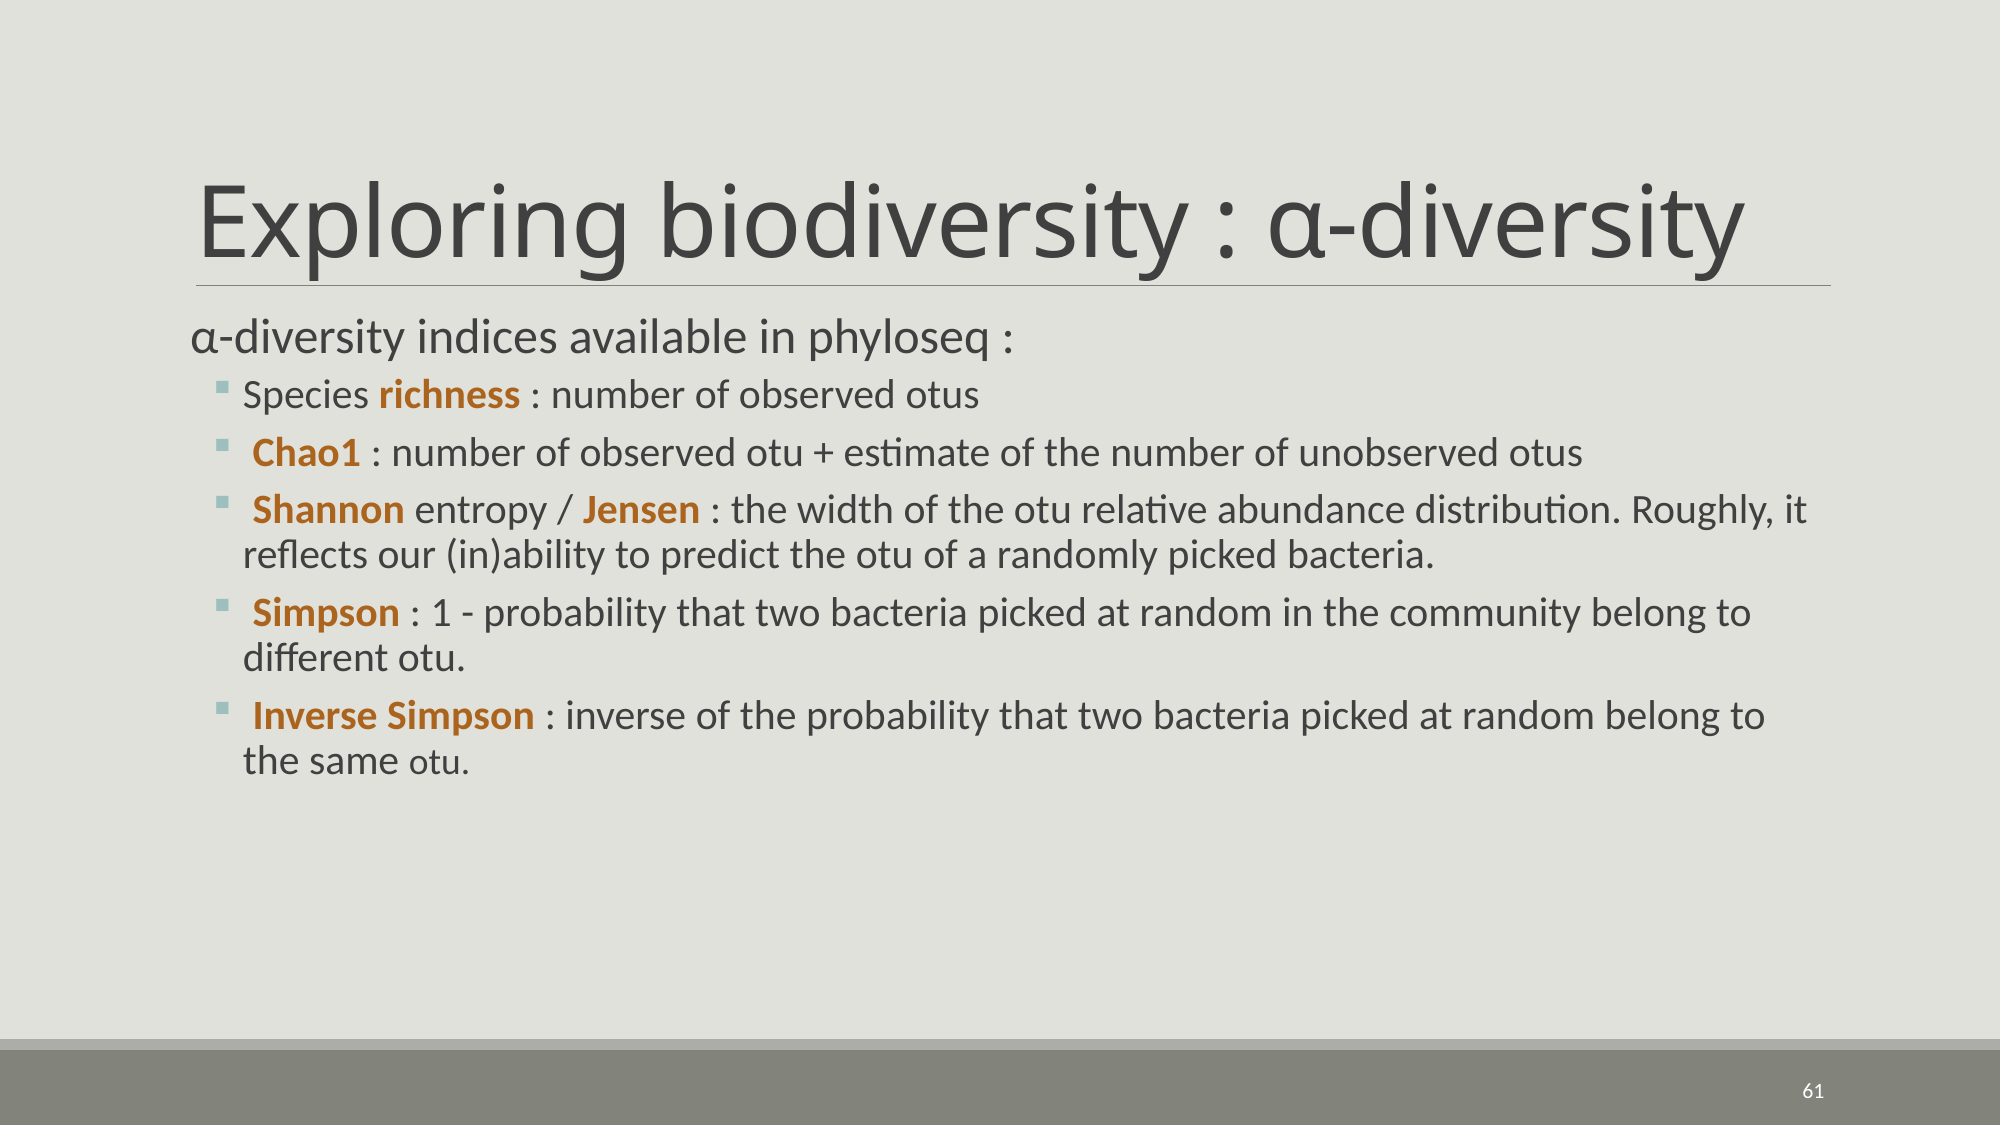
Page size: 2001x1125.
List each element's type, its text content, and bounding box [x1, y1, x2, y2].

title Exploring biodiversity : α-diversity [180, 47, 1830, 285]
list α-diversity indices available in phyloseq : Species richness : number of observed otus Chao1 : number of observed otu + estimate of the number of unobserved otus Shannon entropy / Jensen : the width of the otu relative abundance distribution. Roughly, it reflects our (in)ability to predict the otu of a randomly picked bacteria. Simpson : 1 - probability that two bacteria picked at random in the community belong to different otu. Inverse Simpson : inverse of the probability that two bacteria picked at random belong to the same otu. [180, 302, 1830, 963]
slide_number 61 [1624, 1059, 1840, 1120]
